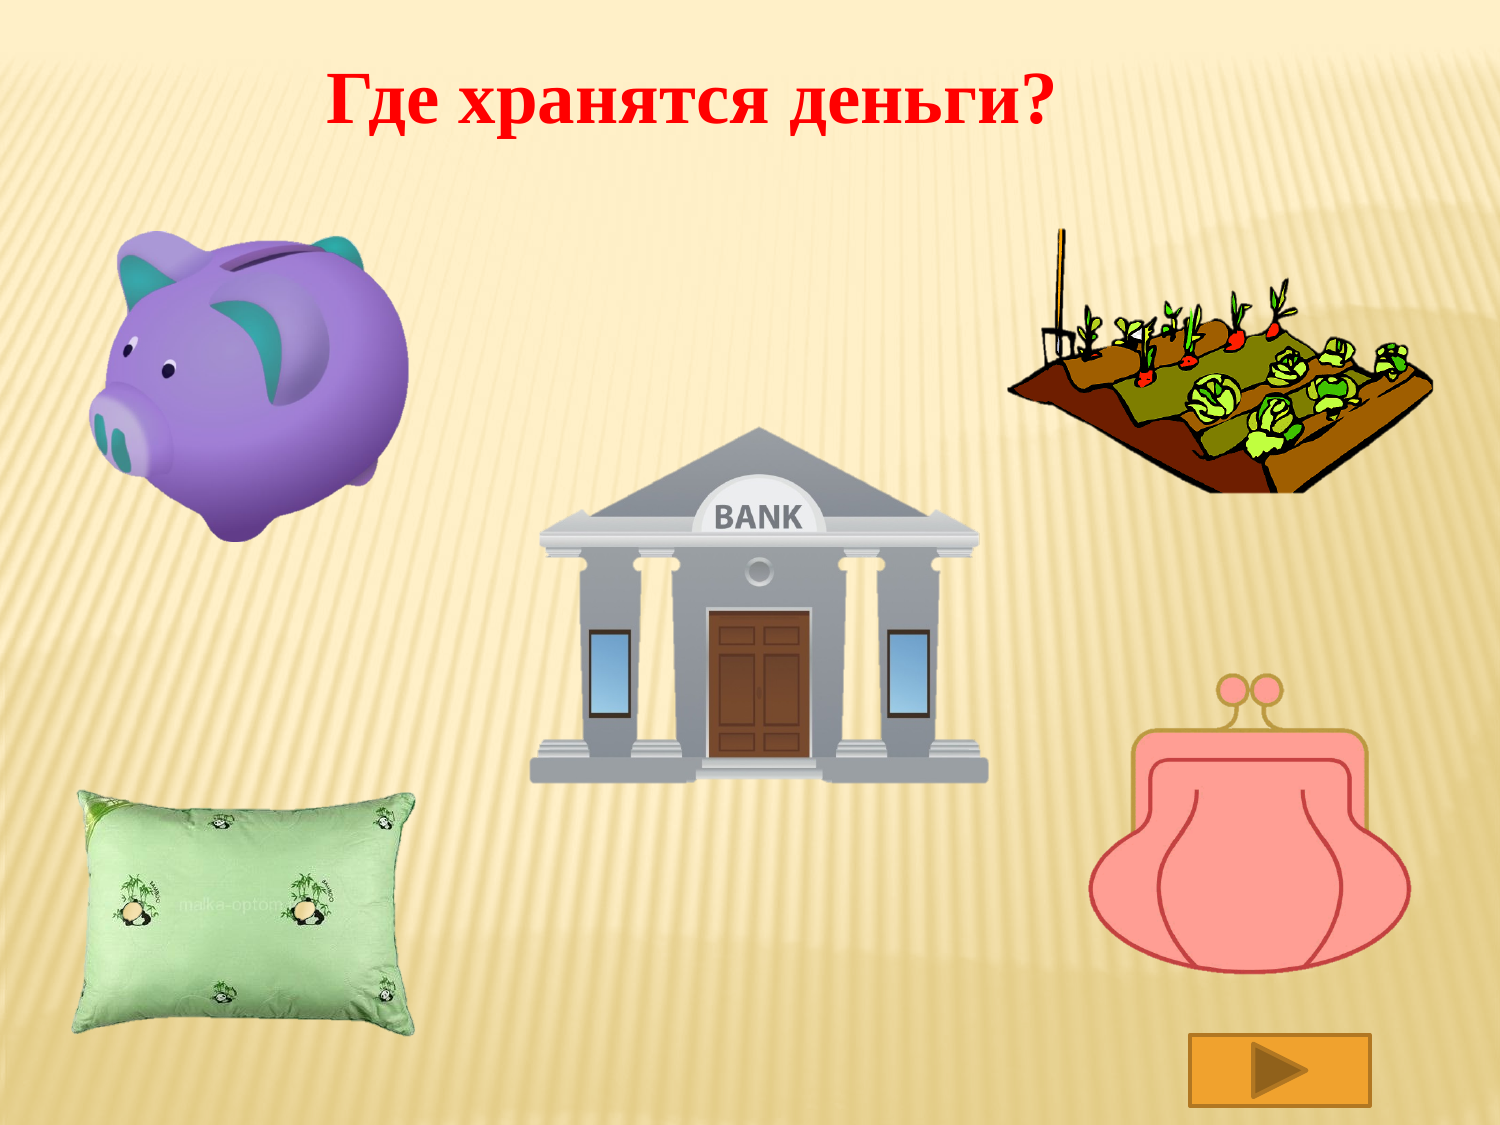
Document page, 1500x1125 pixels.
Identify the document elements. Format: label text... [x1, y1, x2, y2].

picture [30, 231, 468, 542]
picture [466, 410, 1051, 827]
picture [954, 195, 1486, 528]
picture [20, 689, 460, 1125]
text_box Где хранятся деньги? [135, 41, 1250, 146]
picture [1080, 656, 1420, 996]
text_box [1188, 1033, 1372, 1108]
